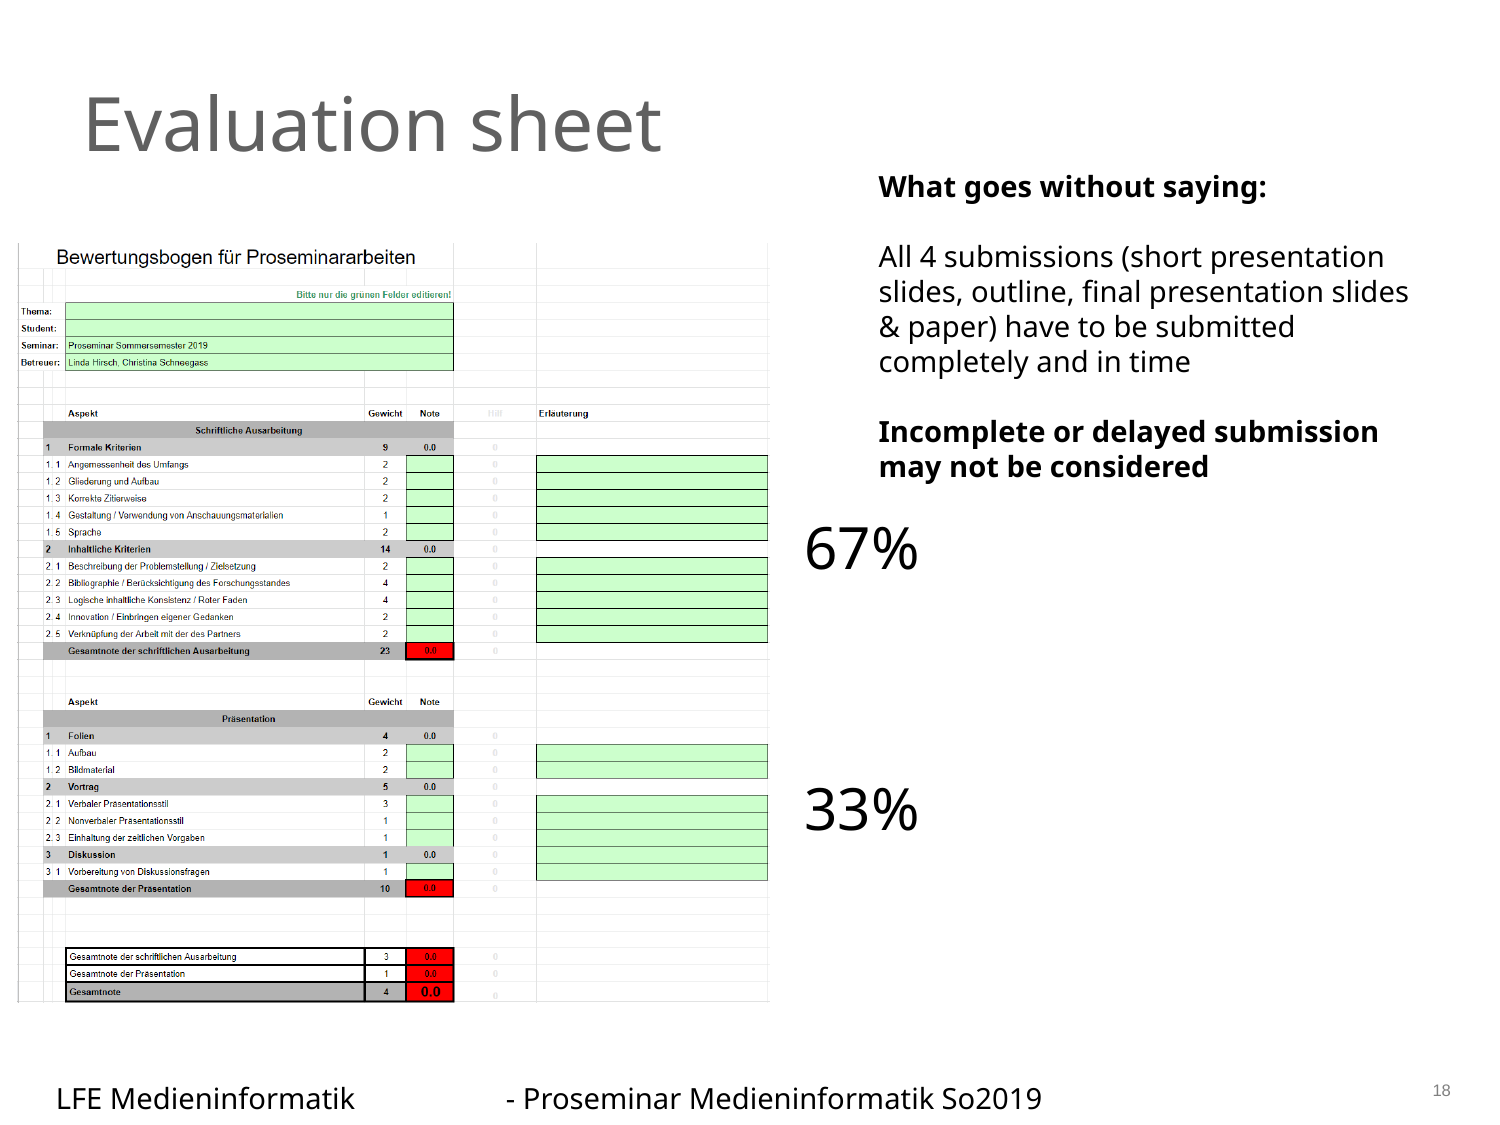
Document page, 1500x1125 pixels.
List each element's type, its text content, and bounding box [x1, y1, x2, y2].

text_box 18 [1366, 1072, 1459, 1108]
text_box What goes without saying: All 4 submissions (short presentation slides, outline, final presentation slides & paper) have to be submitted completely and in time Incomplete or delayed submission may not be considered [863, 160, 1431, 491]
text_box Evaluation sheet [74, 28, 1425, 216]
text_box 33% [775, 764, 928, 850]
text_box 67% [775, 503, 928, 589]
picture [17, 243, 770, 1003]
